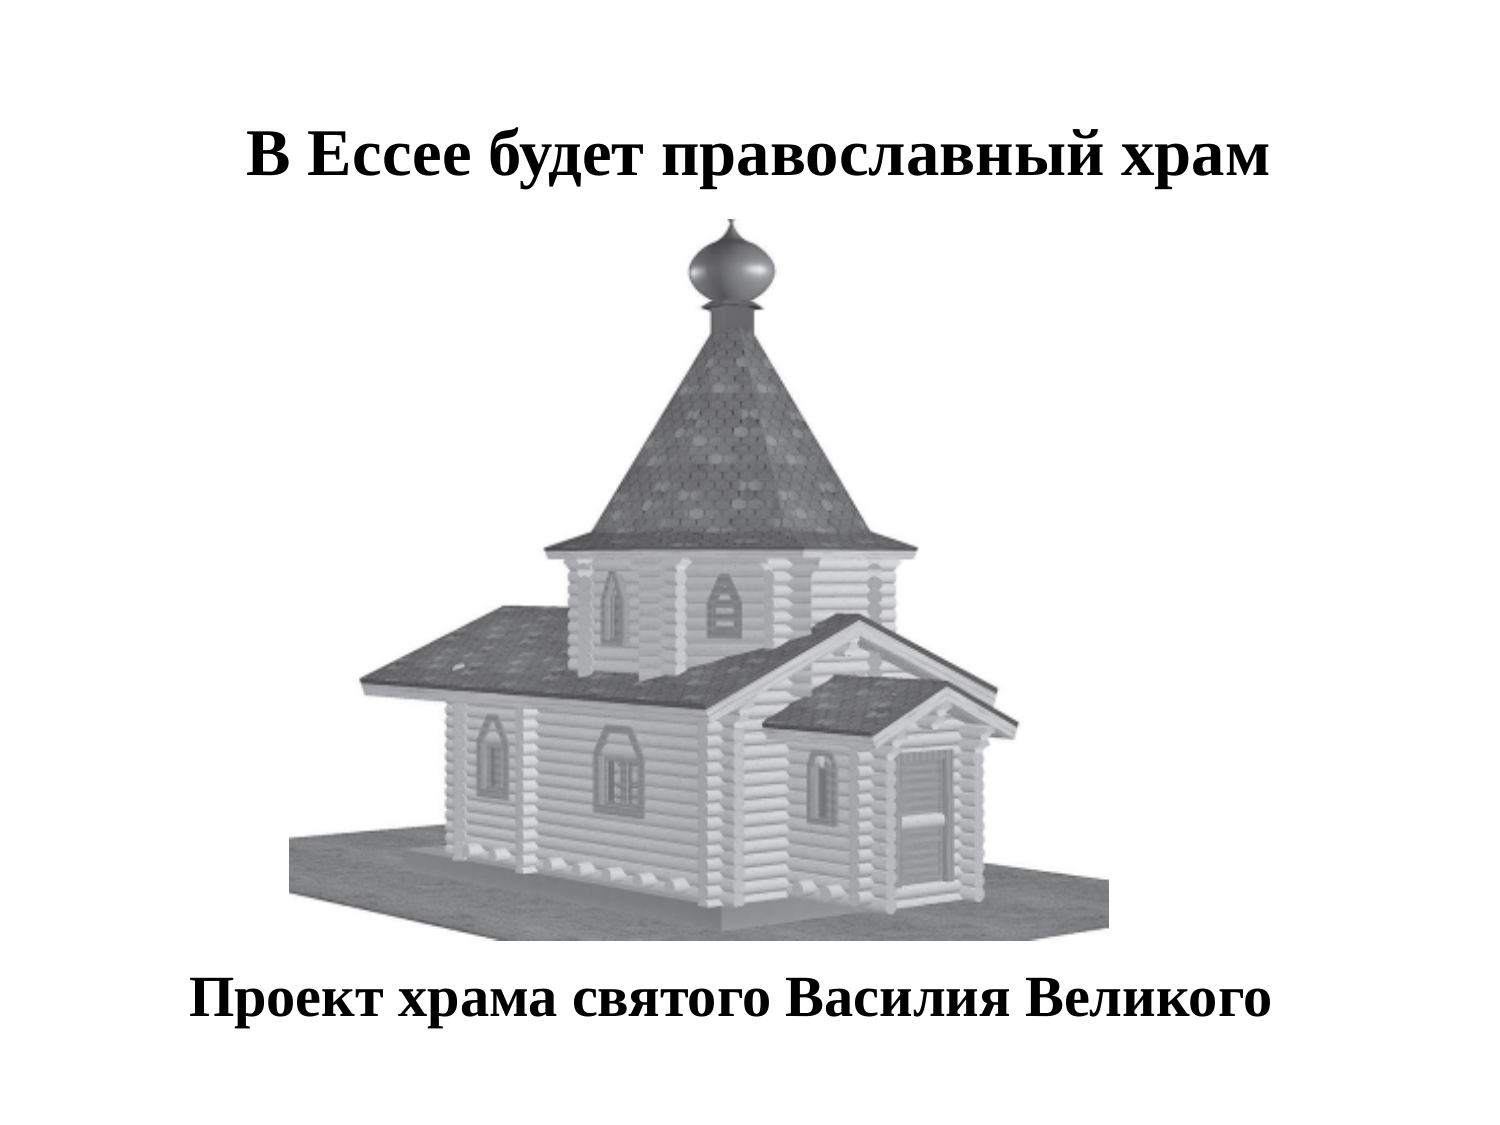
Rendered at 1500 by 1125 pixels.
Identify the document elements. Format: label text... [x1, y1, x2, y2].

picture [289, 219, 1110, 941]
text_box В Ессее будет православный храм [135, 101, 1400, 197]
text_box Проект храма святого Василия Великого [147, 810, 1329, 1125]
